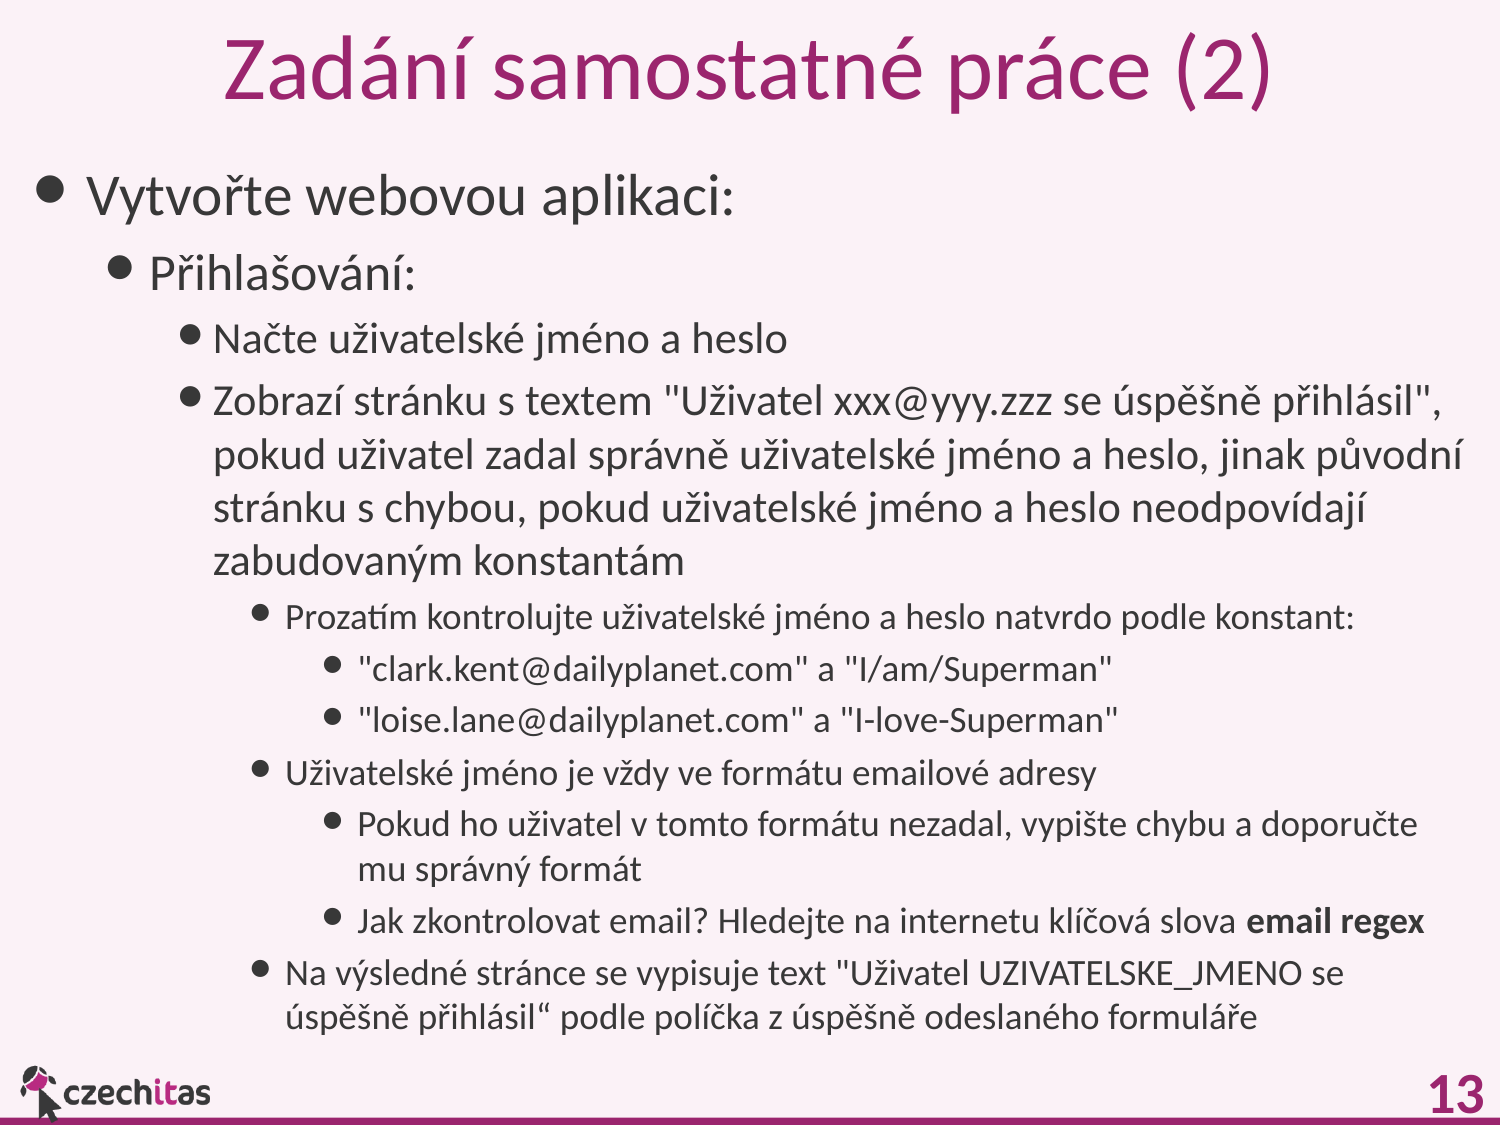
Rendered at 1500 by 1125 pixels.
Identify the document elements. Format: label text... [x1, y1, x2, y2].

slide_number 13 [1149, 1062, 1500, 1118]
picture [20, 1065, 210, 1123]
title Zadání samostatné práce (2) [75, 0, 1425, 126]
list Vytvořte webovou aplikaci: Přihlašování: Načte uživatelské jméno a heslo Zobrazí stránku s textem "Uživatel xxx@yyy.zzz se úspěšně přihlásil", pokud uživatel zadal správně uživatelské jméno a heslo, jinak původní stránku s chybou, pokud uživatelské jméno a heslo neodpovídají zabudovaným konstantám Prozatím kontrolujte uživatelské jméno a heslo natvrdo podle konstant: "clark.kent@dailyplanet.com" a "I/am/Superman" "loise.lane@dailyplanet.com" a "I-love-Superman" Uživatelské jméno je vždy ve formátu emailové adresy Pokud ho uživatel v tomto formátu nezadal, vypište chybu a doporučte mu správný formát Jak zkontrolovat email? Hledejte na internetu klíčová slova email regex Na výsledné stránce se vypisuje text "Uživatel UZIVATELSKE_JMENO se úspěšně přihlásil“ podle políčka z úspěšně odeslaného formuláře [17, 149, 1483, 1047]
